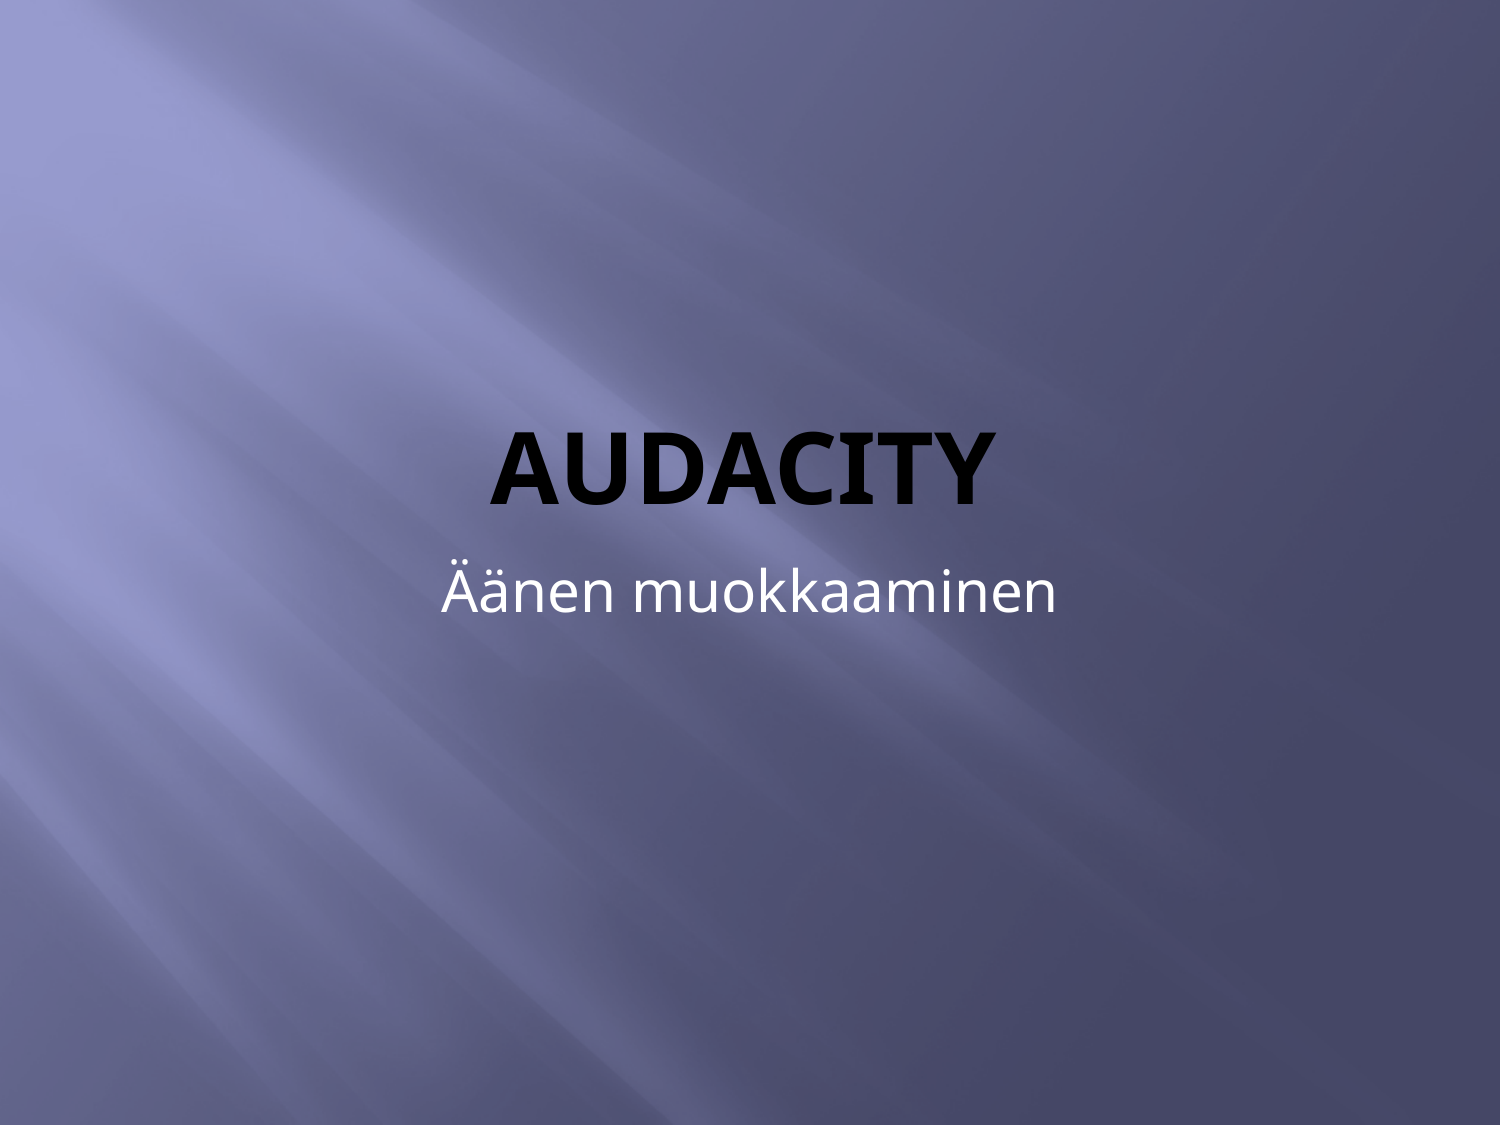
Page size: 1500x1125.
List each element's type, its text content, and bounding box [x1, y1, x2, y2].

title Audacity [69, 224, 1420, 525]
subtitle Äänen muokkaaminen [225, 546, 1275, 834]
